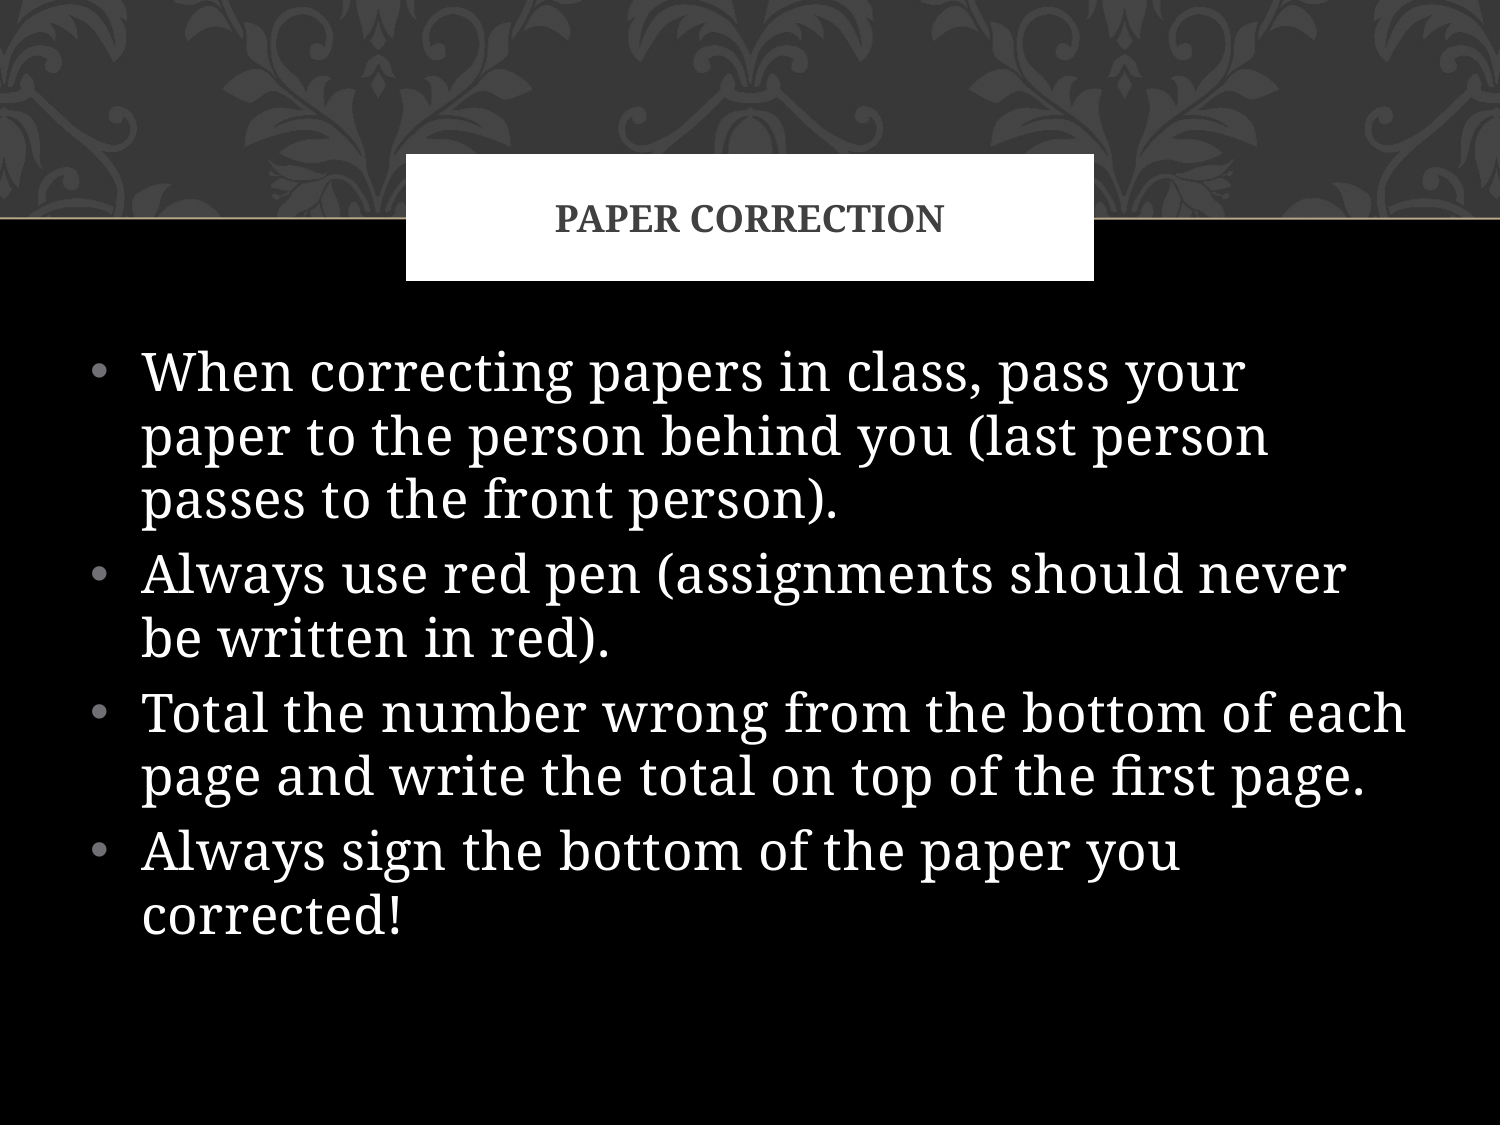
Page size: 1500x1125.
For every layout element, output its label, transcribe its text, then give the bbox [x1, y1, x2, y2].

title Paper Correction [406, 154, 1094, 281]
list When correcting papers in class, pass your paper to the person behind you (last person passes to the front person). Always use red pen (assignments should never be written in red). Total the number wrong from the bottom of each page and write the total on top of the first page. Always sign the bottom of the paper you corrected! [75, 331, 1425, 1000]
